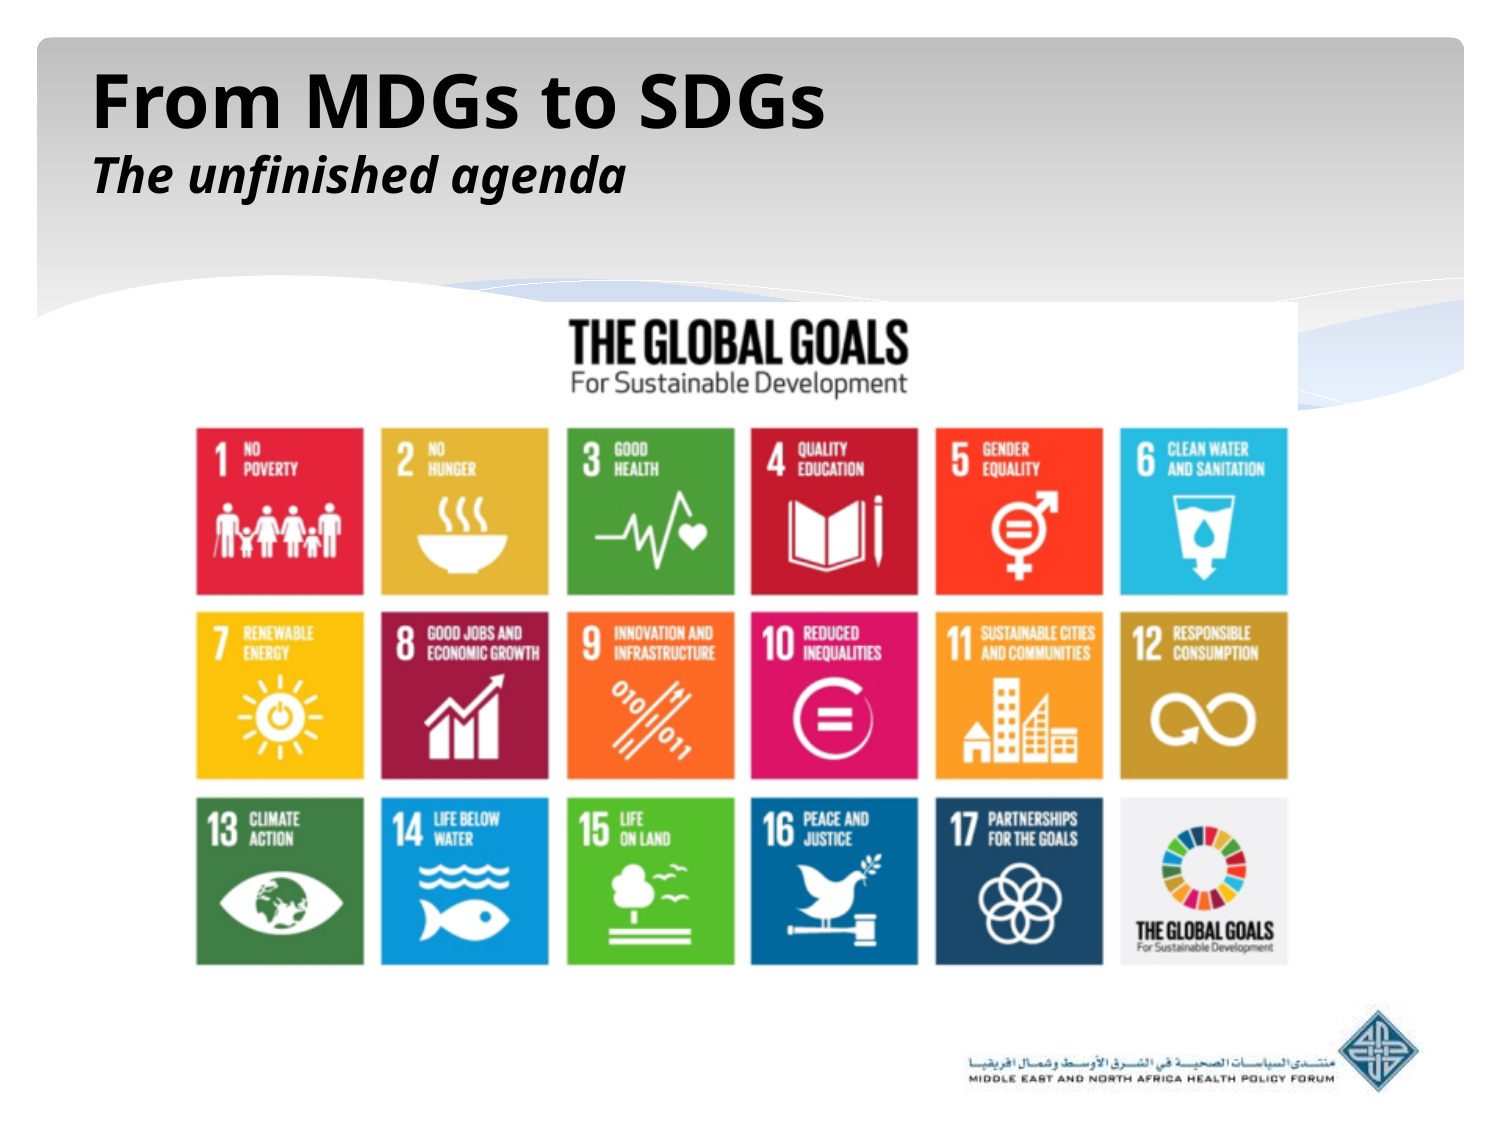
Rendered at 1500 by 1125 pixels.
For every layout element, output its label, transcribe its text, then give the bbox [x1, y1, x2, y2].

picture [964, 1004, 1425, 1099]
title From MDGs to SDGs The unfinished agenda [75, 55, 1425, 261]
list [185, 301, 1299, 991]
